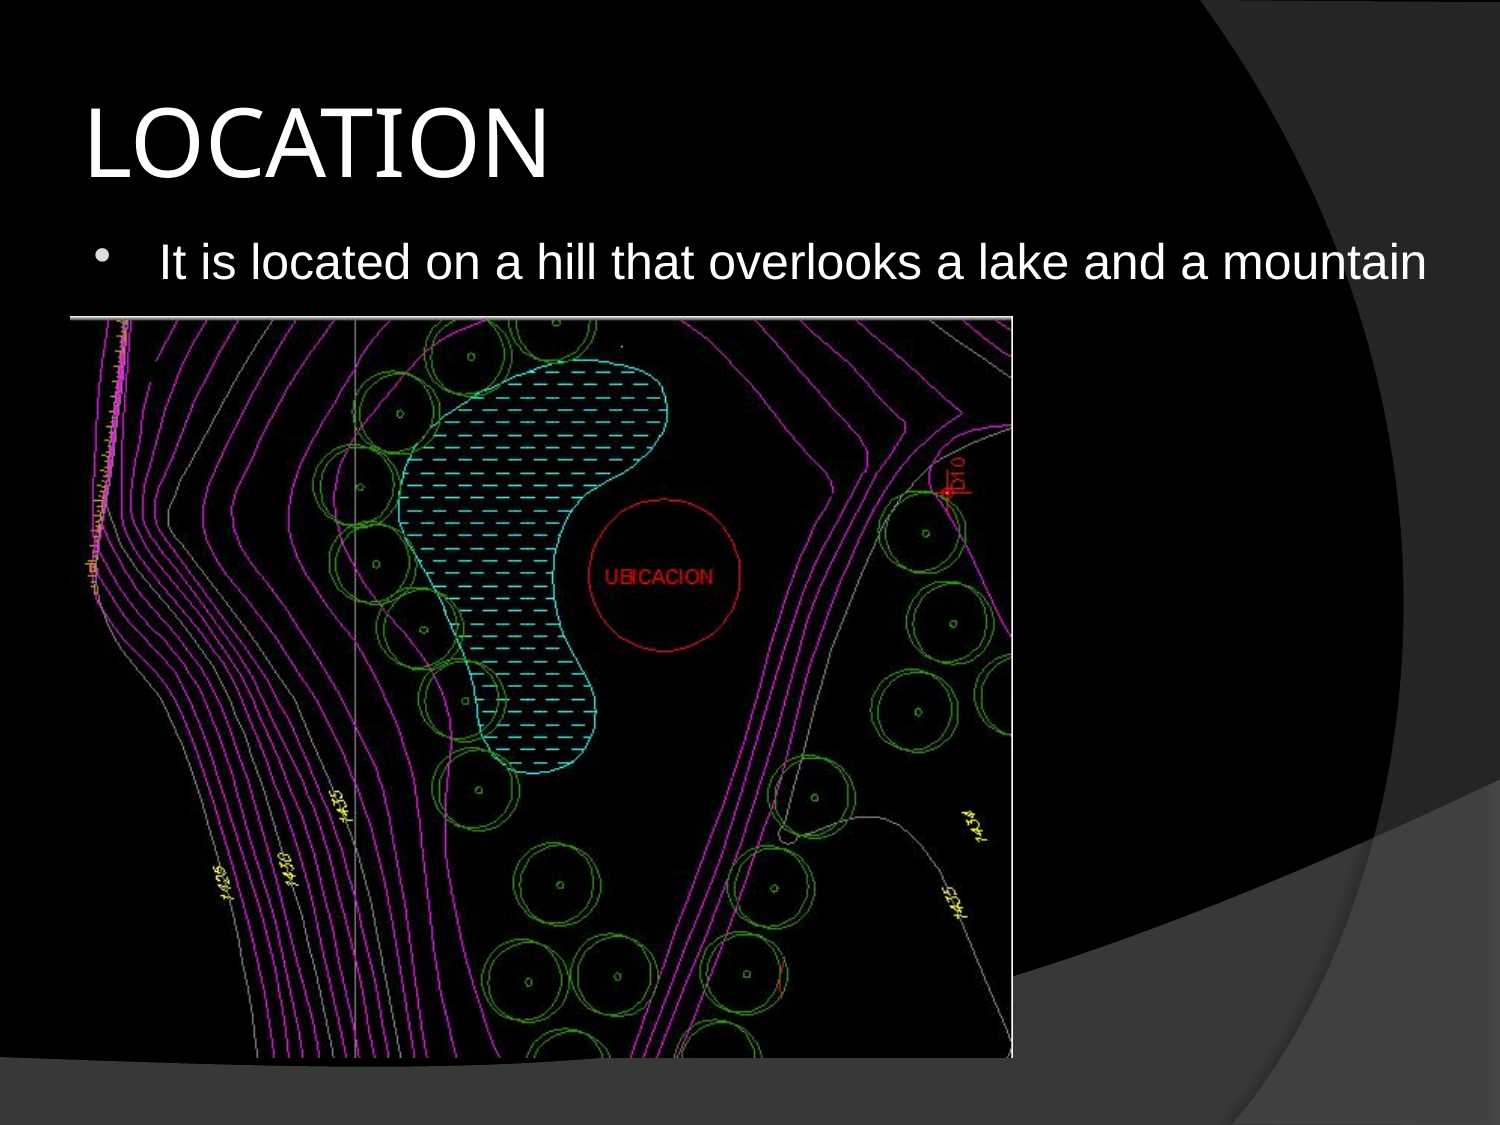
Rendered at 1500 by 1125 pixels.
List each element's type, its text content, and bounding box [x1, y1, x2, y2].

picture [70, 316, 1014, 1058]
list It is located on a hill that overlooks a lake and a mountain [75, 222, 1500, 966]
title LOCATION [75, 45, 1300, 222]
